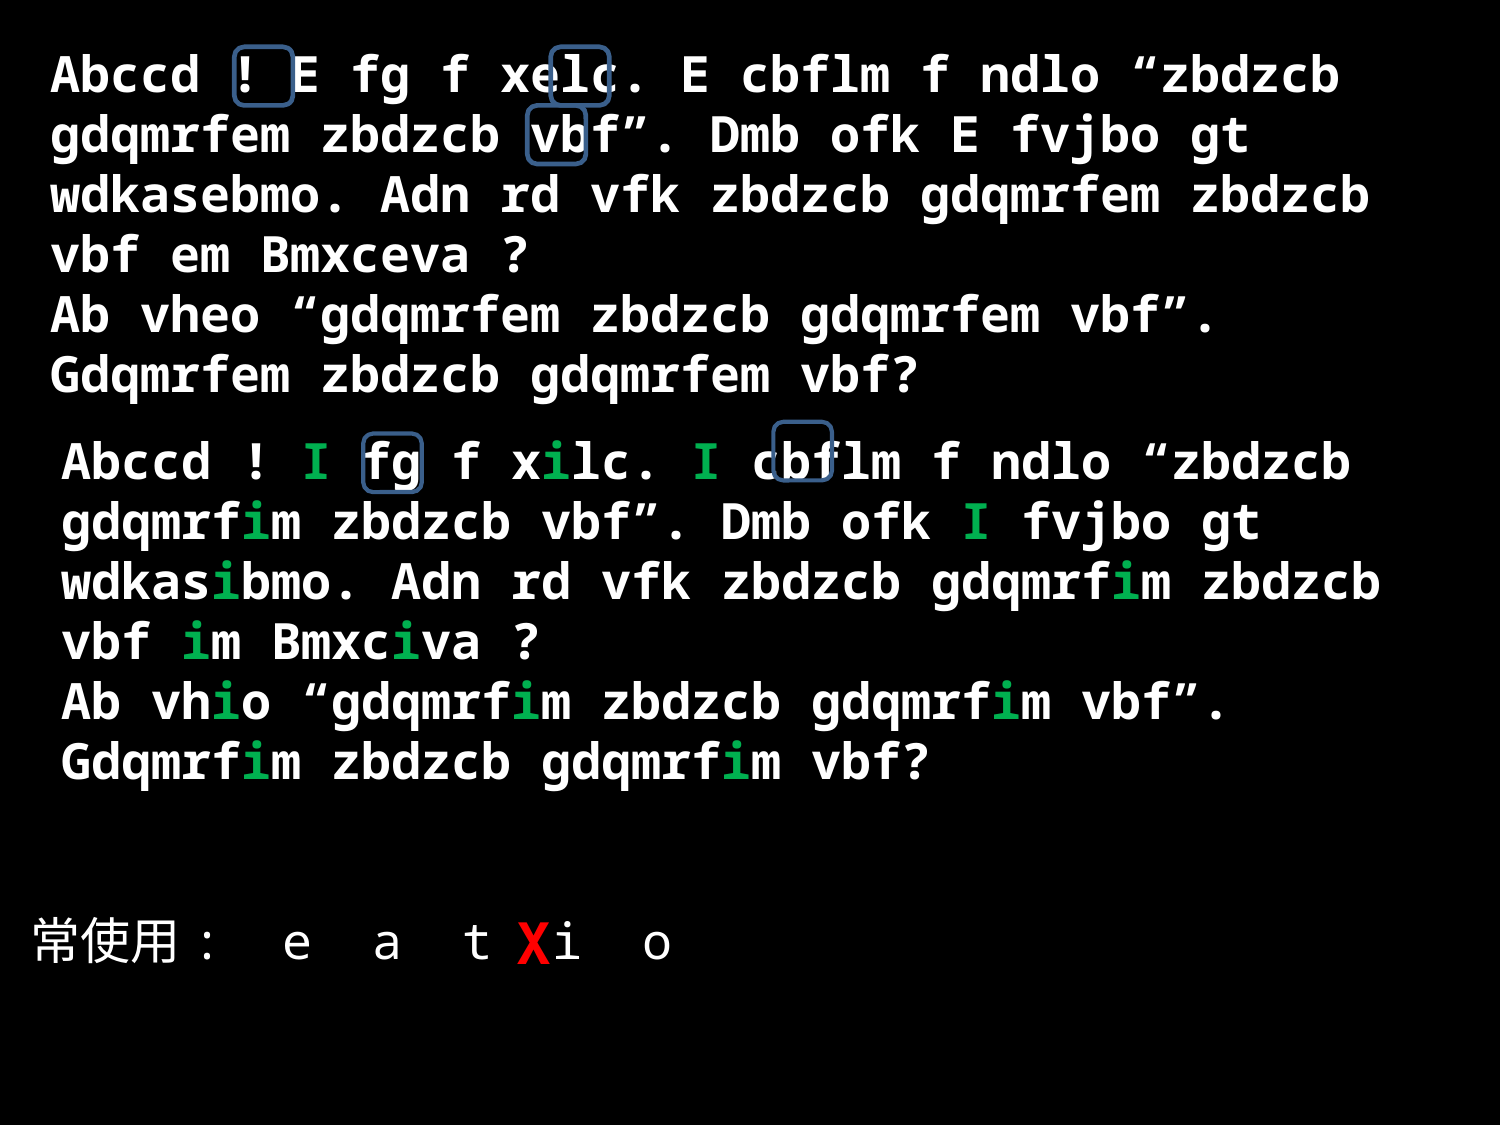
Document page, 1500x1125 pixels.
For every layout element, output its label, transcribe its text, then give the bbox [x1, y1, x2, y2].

text_box [771, 419, 835, 483]
text_box 常使用: e a t i o [15, 902, 501, 978]
text_box [525, 103, 588, 167]
text_box [548, 44, 612, 108]
text_box Abccd ! I fg f xilc. I cbflm f ndlo “zbdzcb gdqmrfim zbdzcb vbf”. Dmb ofk I fvjbo gt wdkasibmo. Adn rd vfk zbdzcb gdqmrfim zbdzcb vbf im Bmxciva ? Ab vhio “gdqmrfim zbdzcb gdqmrfim vbf”. Gdqmrfim zbdzcb gdqmrfim vbf? [46, 421, 1454, 797]
text_box X [501, 898, 567, 984]
text_box 常使用: e a t i o [567, 902, 688, 978]
text_box [361, 431, 424, 495]
text_box Abccd ! E fg f xelc. E cbflm f ndlo “zbdzcb gdqmrfem zbdzcb vbf”. Dmb ofk E fvjbo gt wdkasebmo. Adn rd vfk zbdzcb gdqmrfem zbdzcb vbf em Bmxceva ? Ab vheo “gdqmrfem zbdzcb gdqmrfem vbf”. Gdqmrfem zbdzcb gdqmrfem vbf? [35, 35, 1442, 410]
text_box [232, 44, 296, 108]
